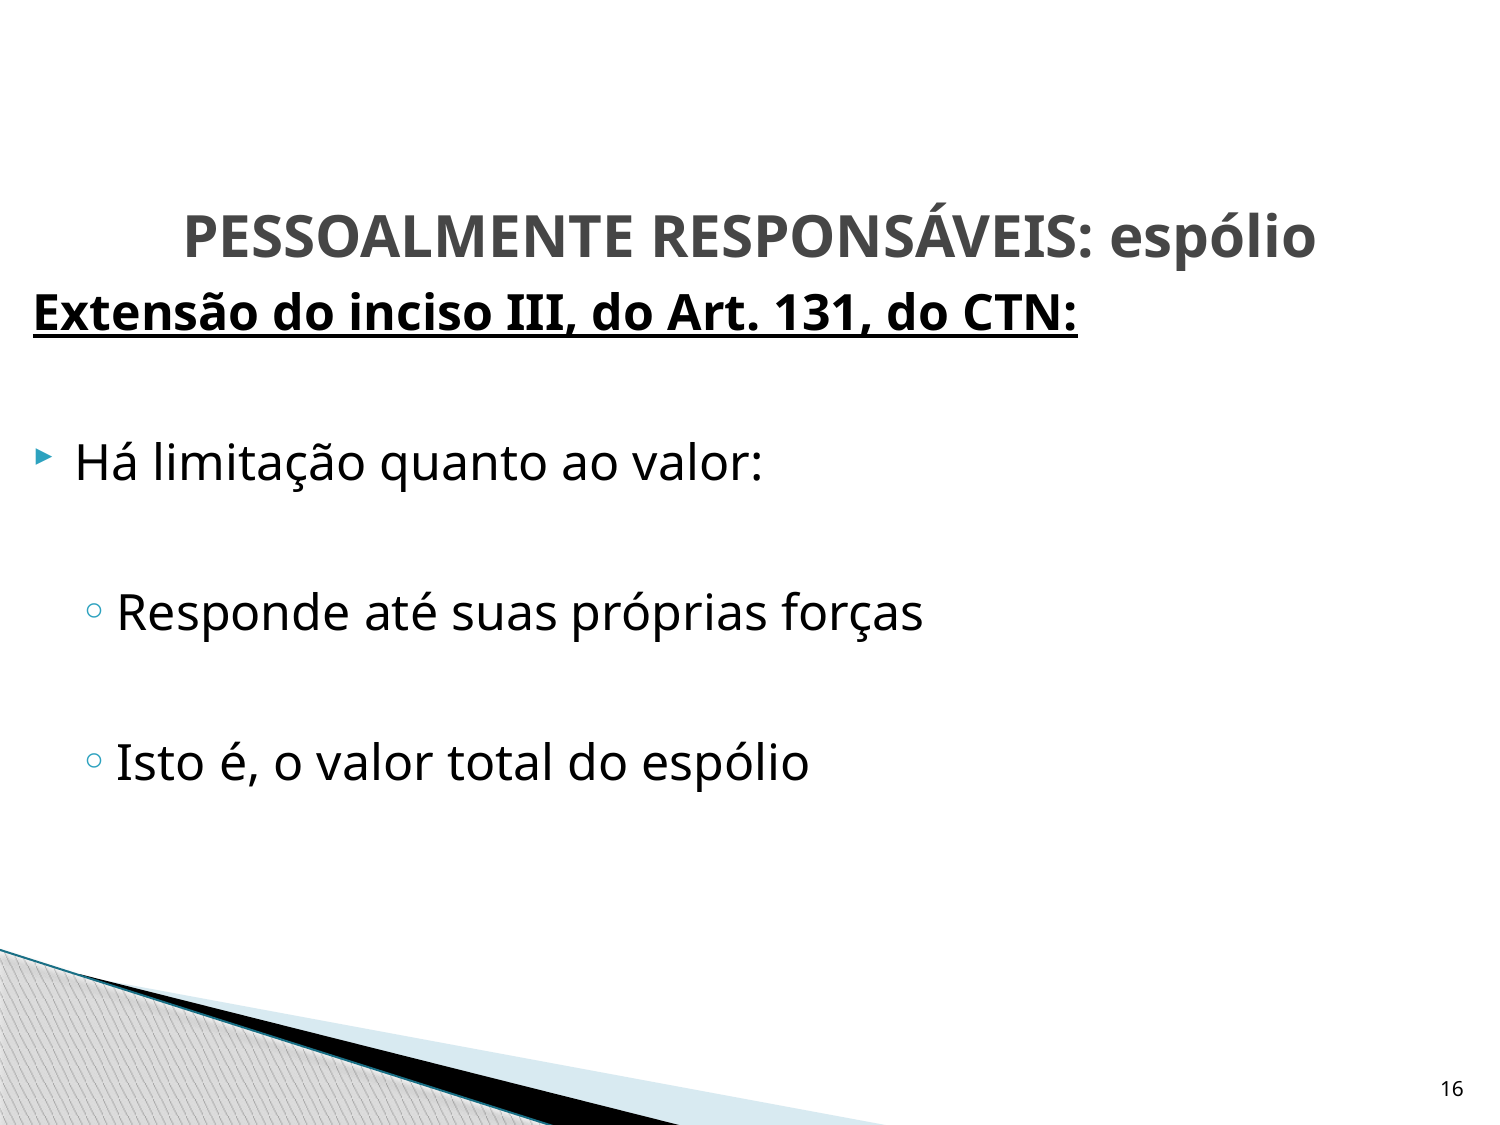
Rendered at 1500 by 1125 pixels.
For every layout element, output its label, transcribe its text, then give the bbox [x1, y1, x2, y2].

list Extensão do inciso III, do Art. 131, do CTN: Há limitação quanto ao valor: Responde até suas próprias forças Isto é, o valor total do espólio [0, 257, 1477, 1125]
title PESSOALMENTE RESPONSÁVEIS: espólio [0, 199, 1500, 270]
